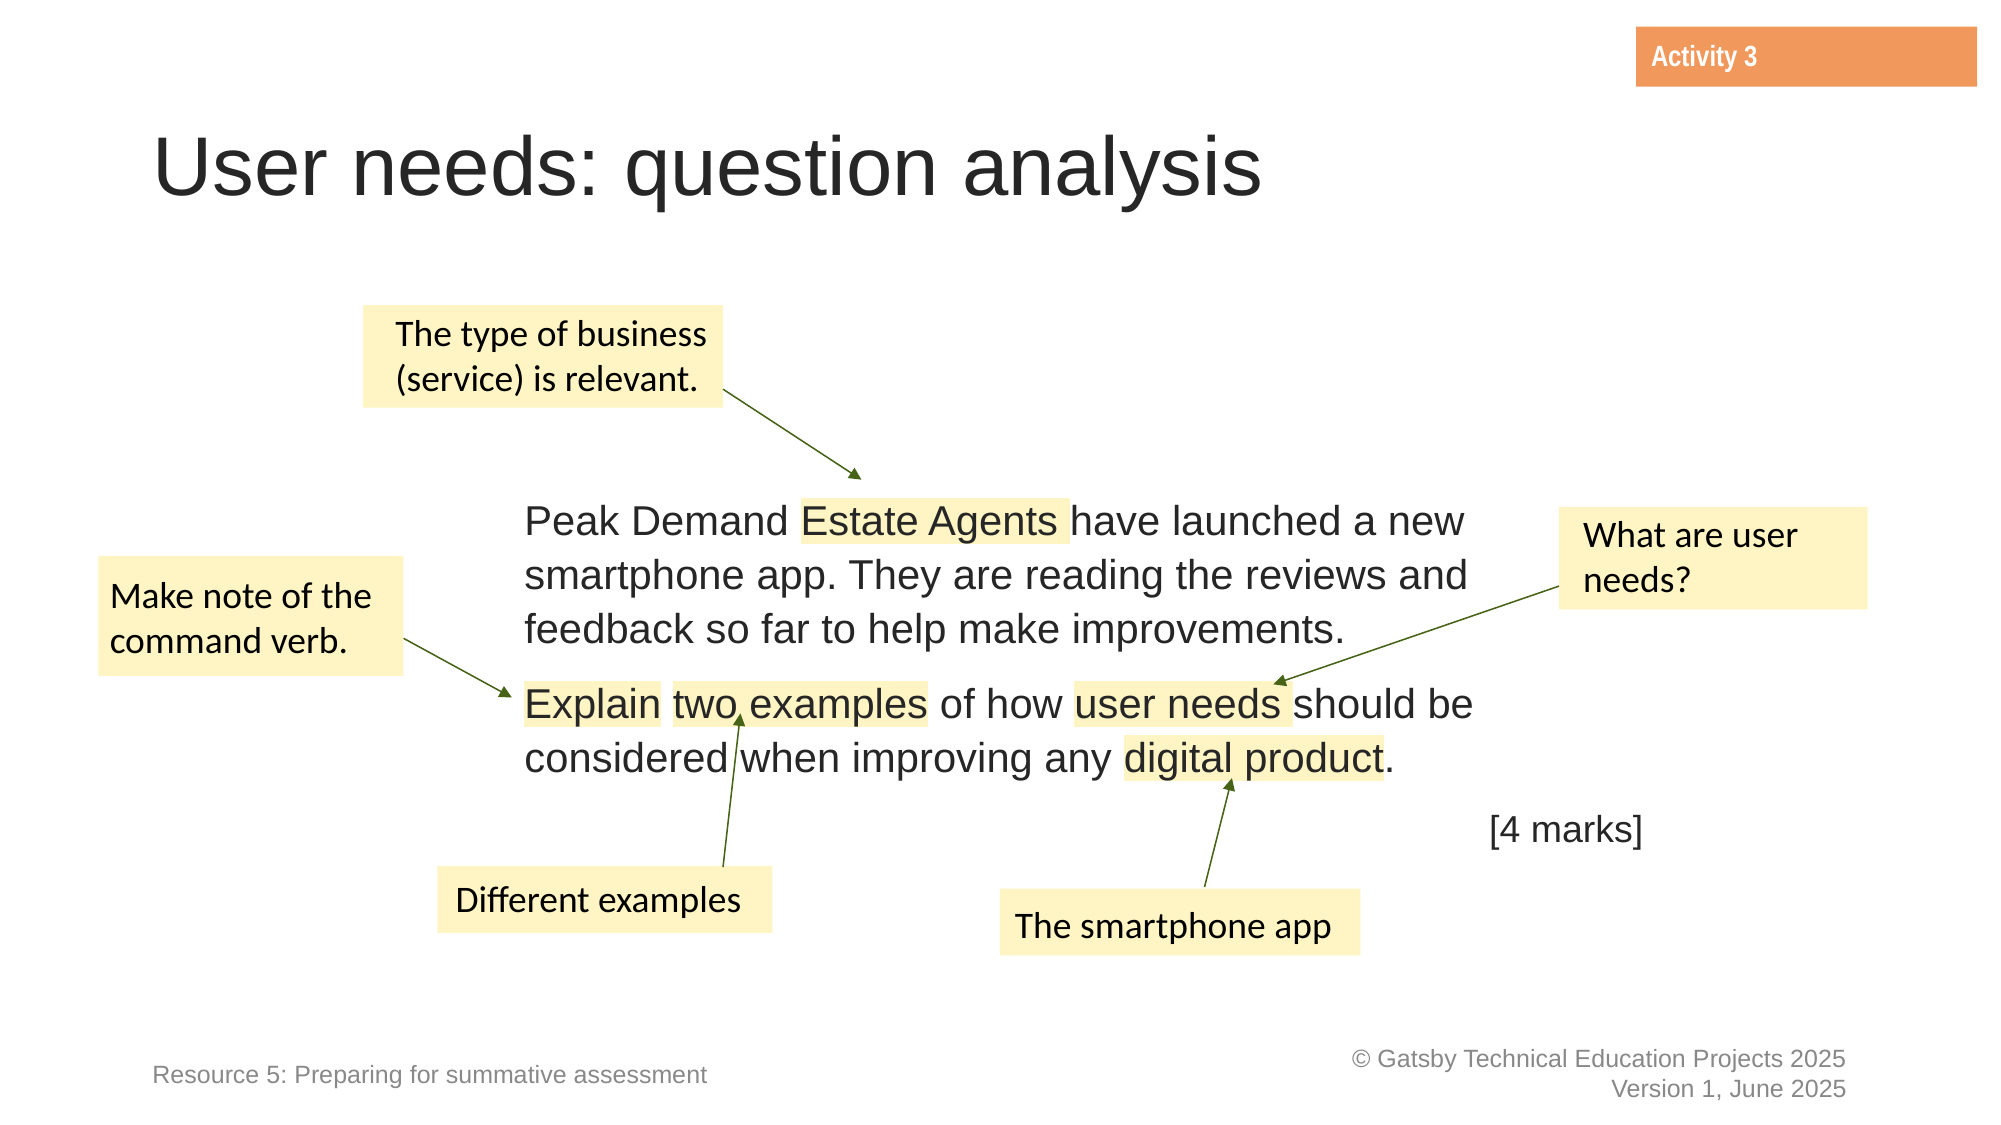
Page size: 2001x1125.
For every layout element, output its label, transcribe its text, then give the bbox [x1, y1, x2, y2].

text_box [98, 669, 398, 676]
list Resource 5: Preparing for summative assessment [137, 1042, 1319, 1103]
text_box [1273, 585, 1560, 685]
text_box [999, 888, 1202, 893]
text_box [403, 638, 513, 698]
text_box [362, 301, 741, 408]
title User needs: question analysis [137, 59, 1863, 278]
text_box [1558, 501, 1878, 610]
text_box [437, 865, 773, 933]
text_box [1204, 777, 1233, 888]
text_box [722, 713, 741, 868]
list Activity 3 [1636, 26, 1978, 87]
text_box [722, 388, 862, 480]
text_box The smartphone app [999, 893, 1464, 954]
text_box Different examples [440, 867, 841, 927]
text_box [98, 555, 404, 563]
list Peak Demand Estate Agents have launched a new smartphone app. They are reading the reviews and feedback so far to help make improvements. Explain two examples of how user needs should be considered when improving any digital product. [4 marks] [476, 460, 1673, 909]
text_box Make note of the command verb. [94, 563, 416, 669]
text_box [1234, 888, 1361, 893]
